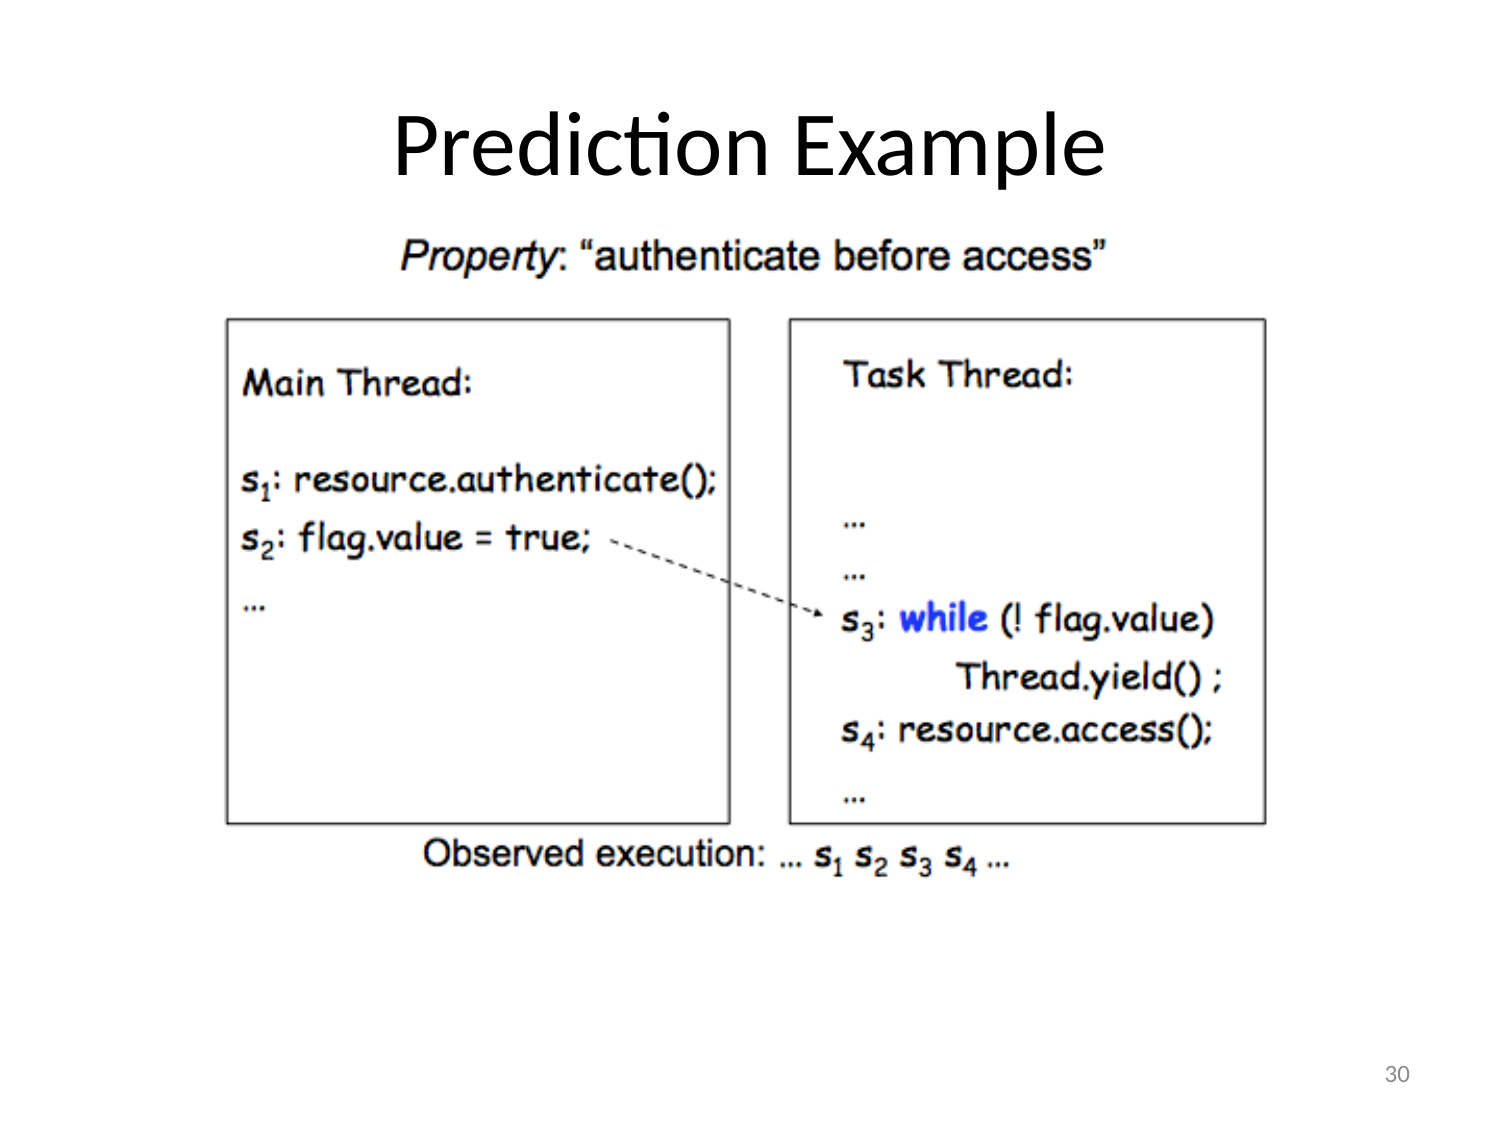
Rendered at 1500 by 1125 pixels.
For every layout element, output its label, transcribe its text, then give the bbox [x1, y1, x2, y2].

title Prediction Example [75, 45, 1425, 233]
picture [199, 226, 1292, 899]
slide_number 30 [1074, 1042, 1425, 1103]
